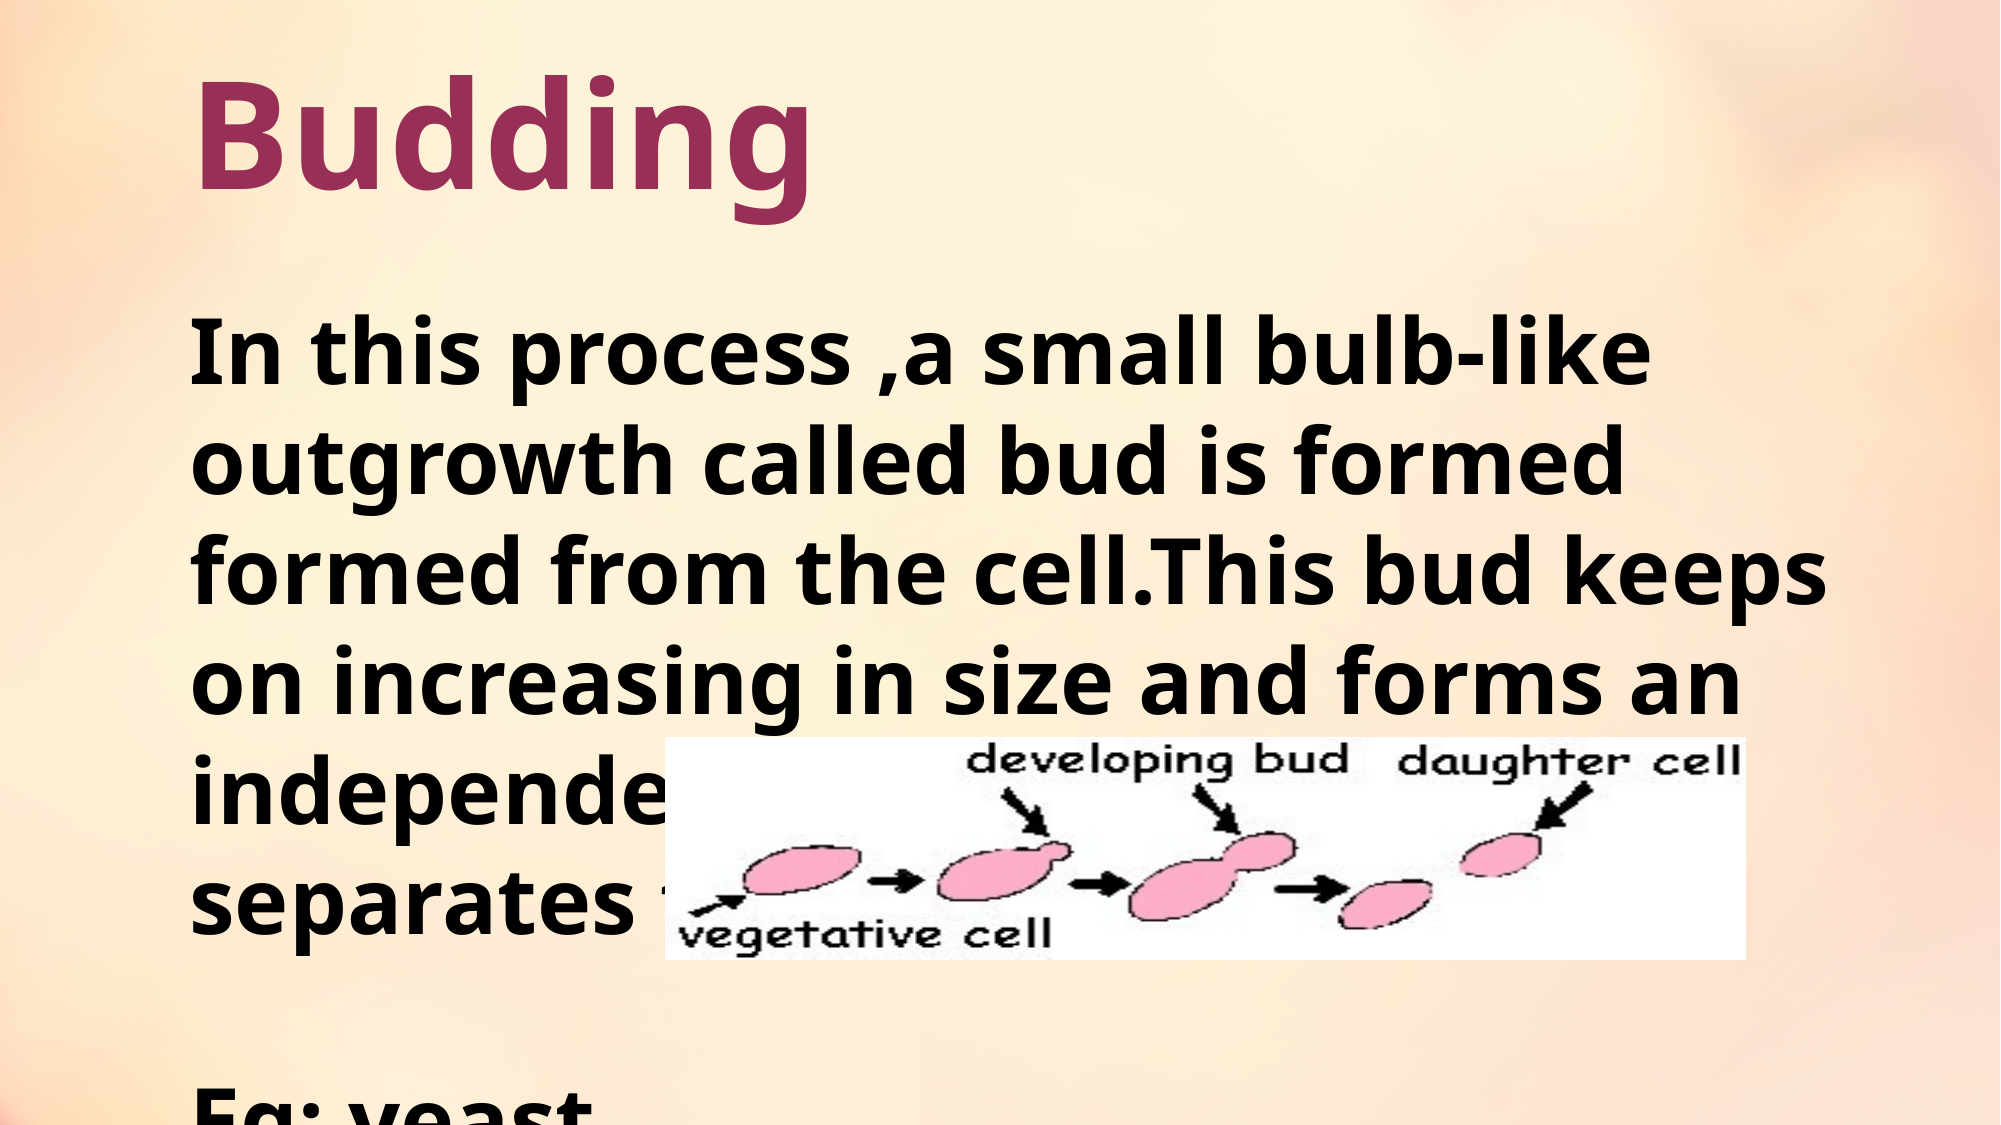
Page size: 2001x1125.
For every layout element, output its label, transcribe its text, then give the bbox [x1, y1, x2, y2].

title Budding [174, 34, 1825, 205]
text_box In this process ,a small bulb-like outgrowth called bud is formed formed from the cell.This bud keeps on increasing in size and forms an independent organism which separates from the parent. Eg: yeast [174, 205, 1971, 1125]
picture [0, 0, 2001, 1125]
picture [665, 737, 1746, 960]
